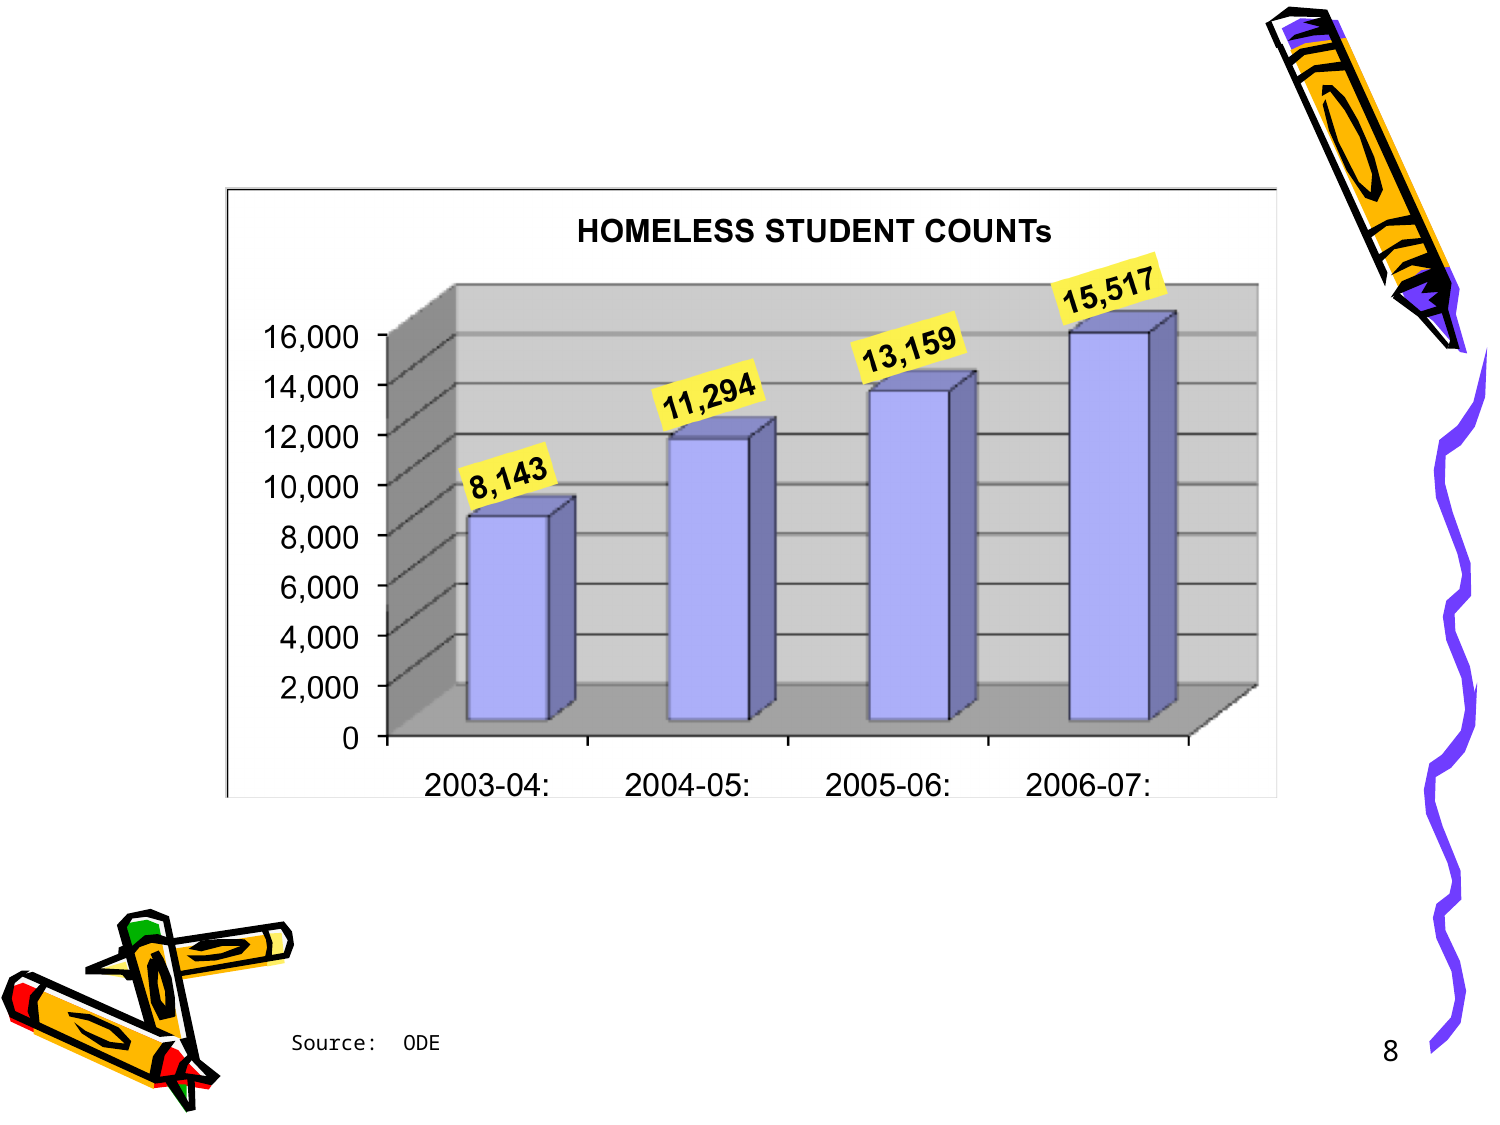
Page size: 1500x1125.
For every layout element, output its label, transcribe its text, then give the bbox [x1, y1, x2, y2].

text_box Source: ODE [276, 1022, 456, 1063]
slide_number 8 [1101, 1024, 1415, 1101]
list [224, 186, 1278, 799]
